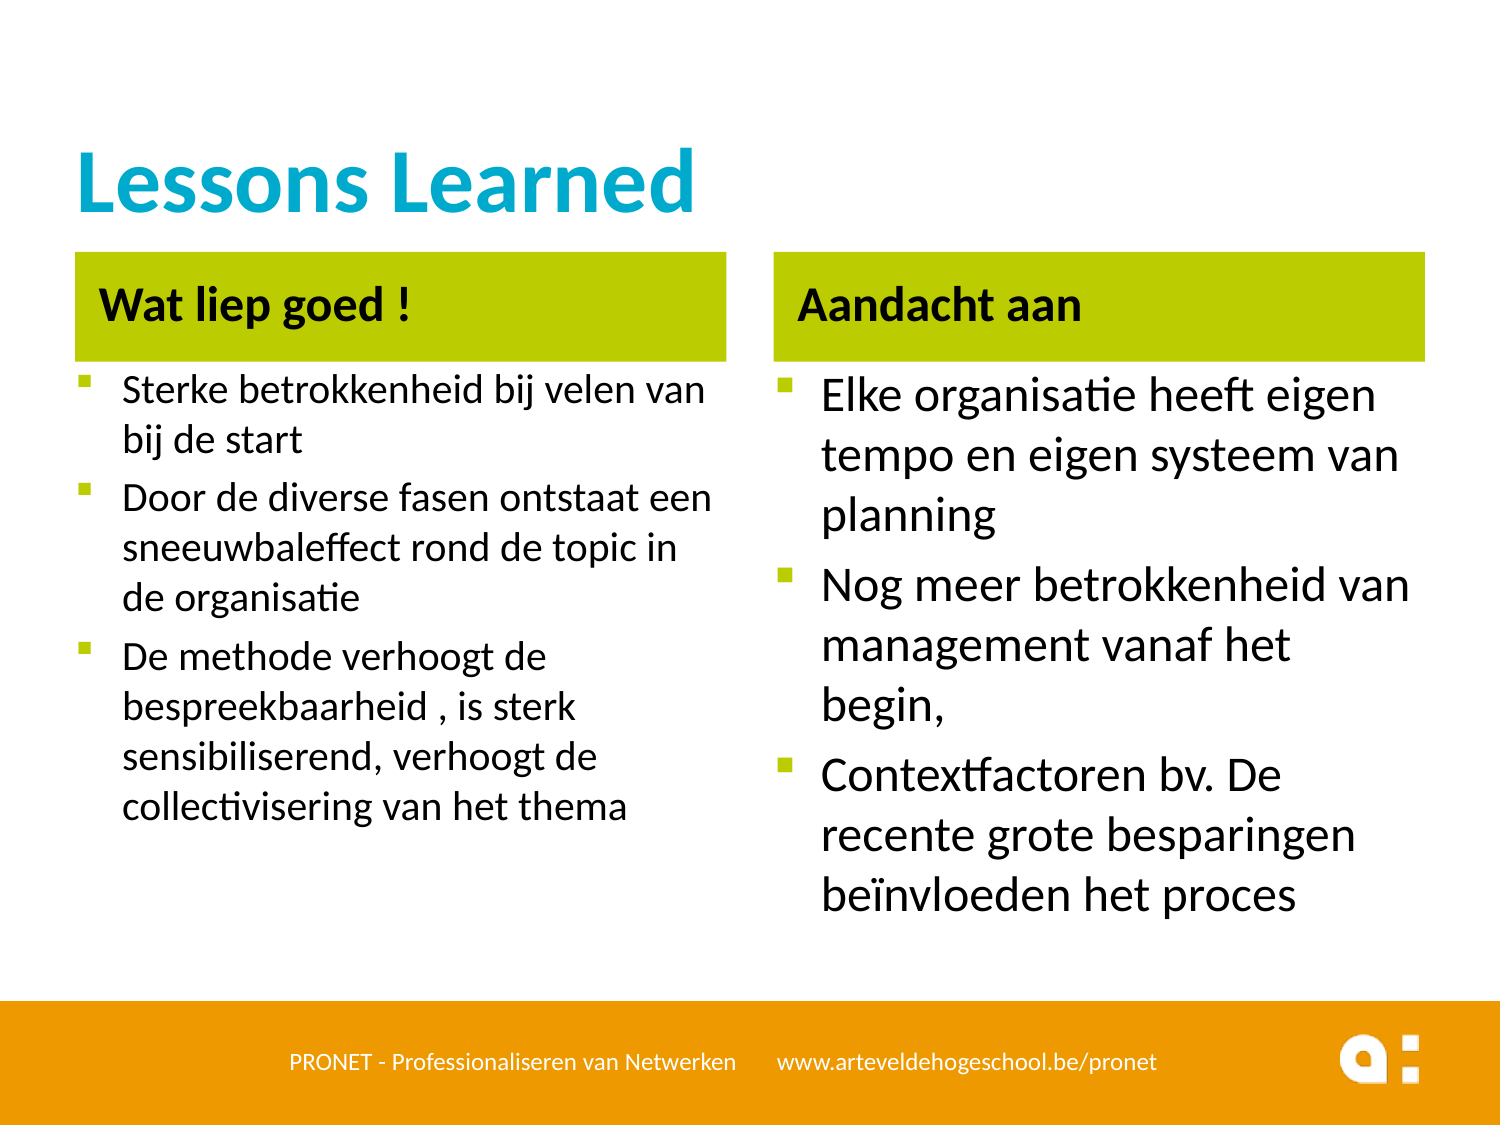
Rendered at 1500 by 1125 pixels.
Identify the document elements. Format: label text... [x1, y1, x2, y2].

list Aandacht aan [773, 251, 1426, 361]
footer PRONET - Professionaliseren van Netwerken www.arteveldehogeschool.be/pronet [289, 1039, 1176, 1081]
list Elke organisatie heeft eigen tempo en eigen systeem van planning Nog meer betrokkenheid van management vanaf het begin, Contextfactoren bv. De recente grote besparingen beïnvloeden het proces [773, 361, 1426, 977]
list Sterke betrokkenheid bij velen van bij de start Door de diverse fasen ontstaat een sneeuwbaleffect rond de topic in de organisatie De methode verhoogt de bespreekbaarheid , is sterk sensibiliserend, verhoogt de collectivisering van het thema [74, 361, 727, 977]
title Lessons Learned [76, 44, 1424, 233]
picture [1340, 1034, 1419, 1084]
list Wat liep goed ! [74, 251, 727, 361]
